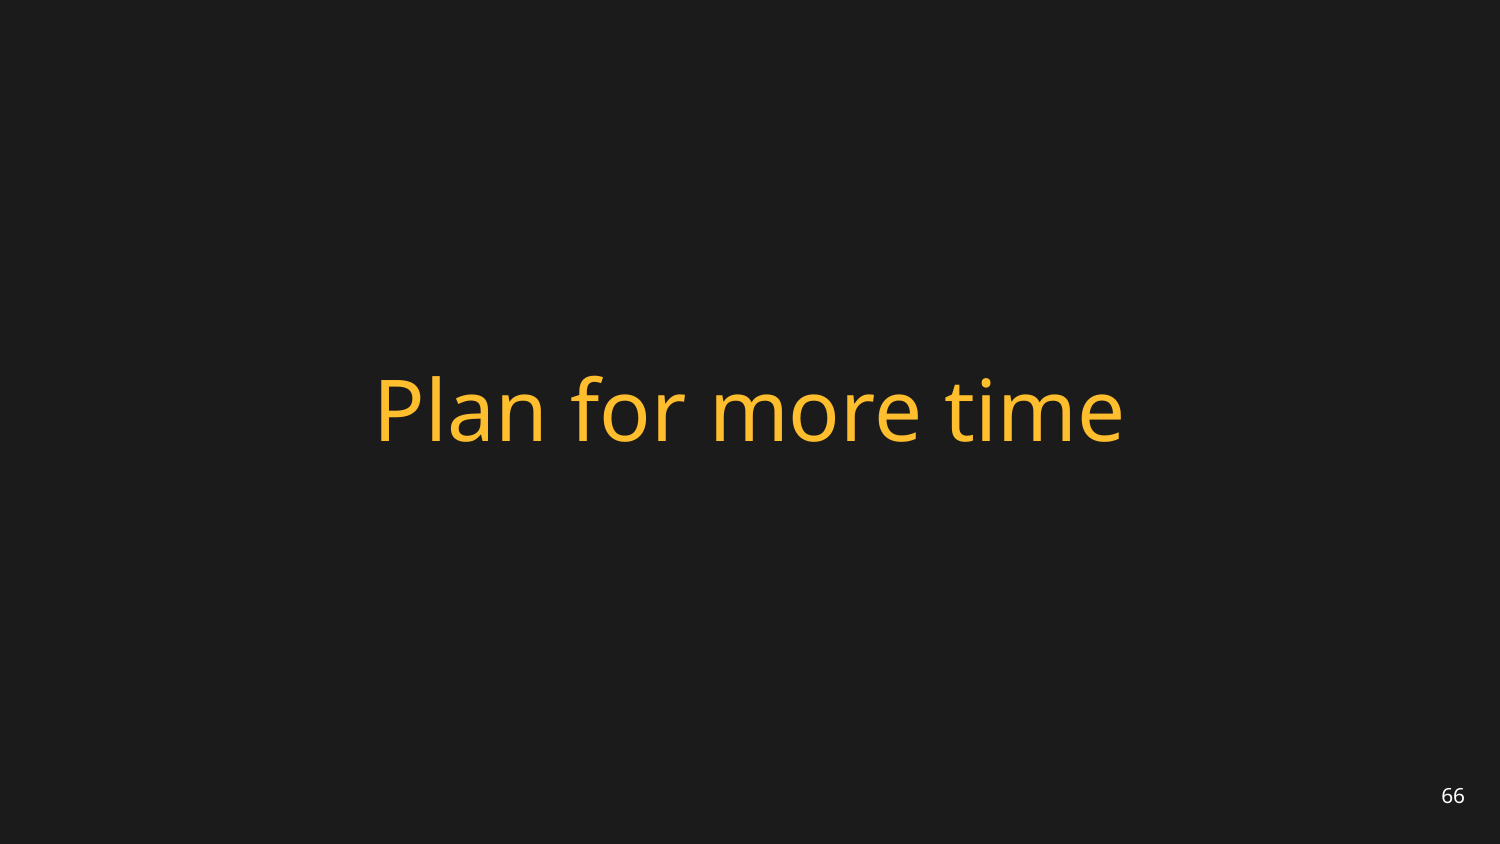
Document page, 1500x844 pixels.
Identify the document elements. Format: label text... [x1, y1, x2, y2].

title Plan for more time [51, 72, 1449, 753]
slide_number 66 [1389, 764, 1480, 830]
